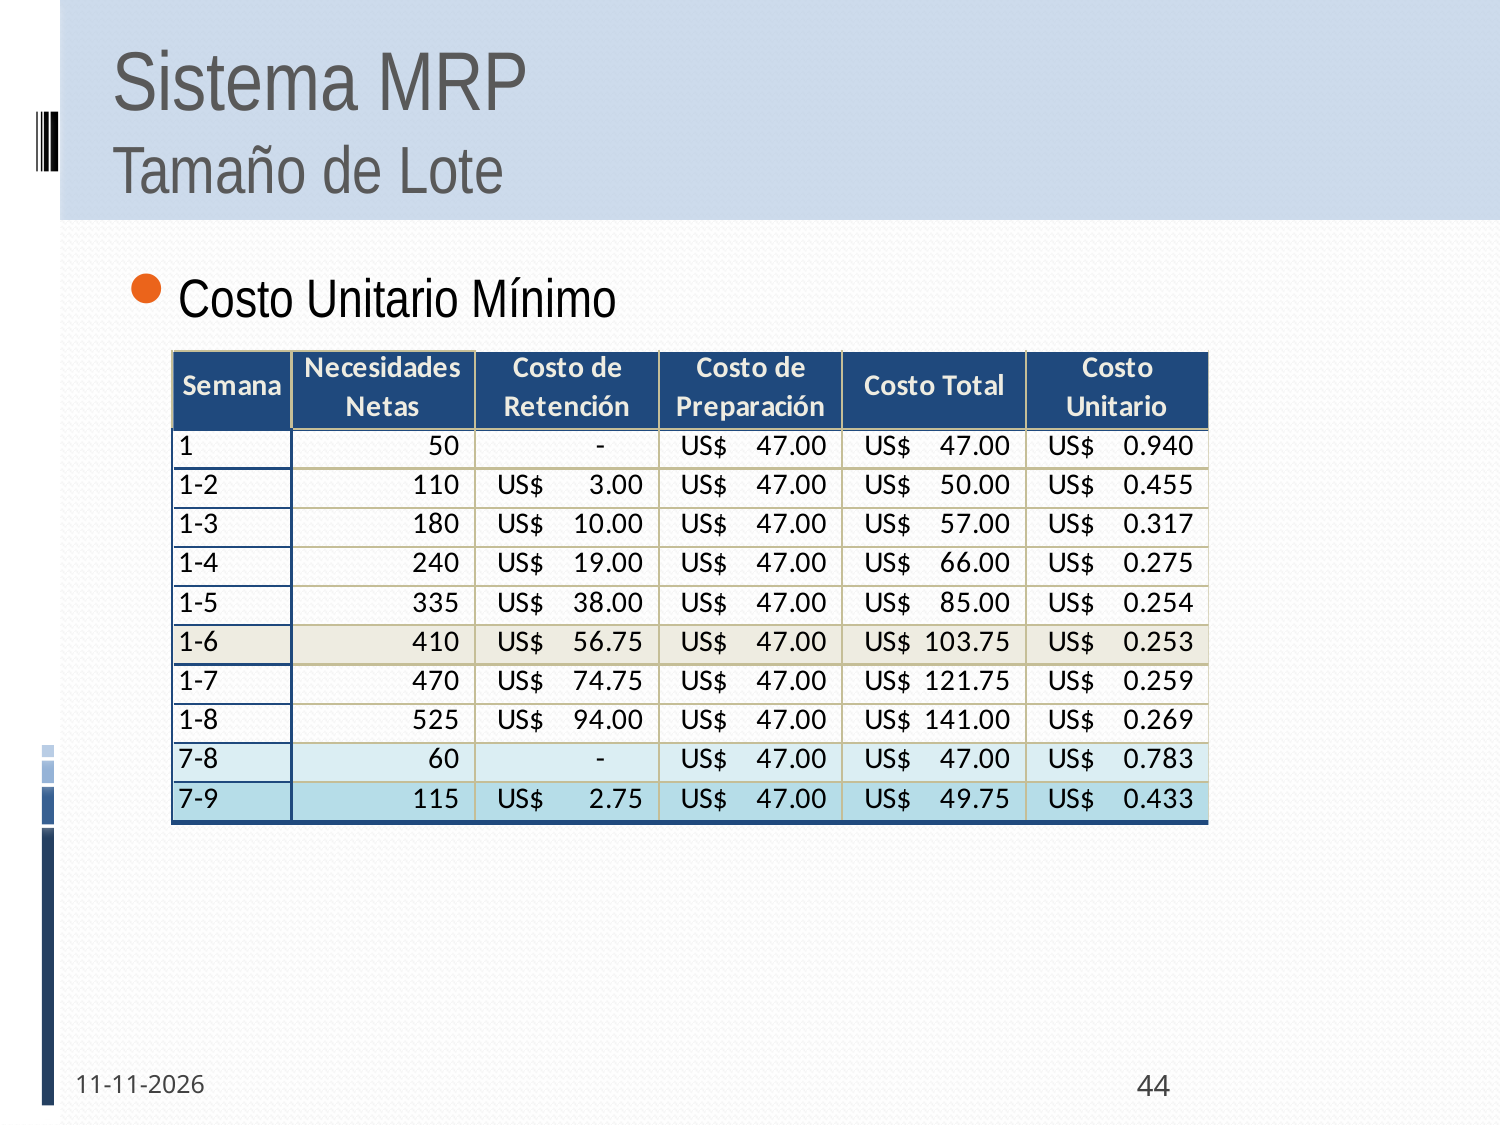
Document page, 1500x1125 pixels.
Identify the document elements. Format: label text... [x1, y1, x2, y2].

picture [170, 349, 1211, 865]
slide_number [75, 1042, 243, 1103]
title Sistema MRP Tamaño de Lote [111, 18, 1436, 207]
list Costo Unitario Mínimo [111, 255, 1436, 1038]
slide_number 44 [1045, 1046, 1171, 1107]
